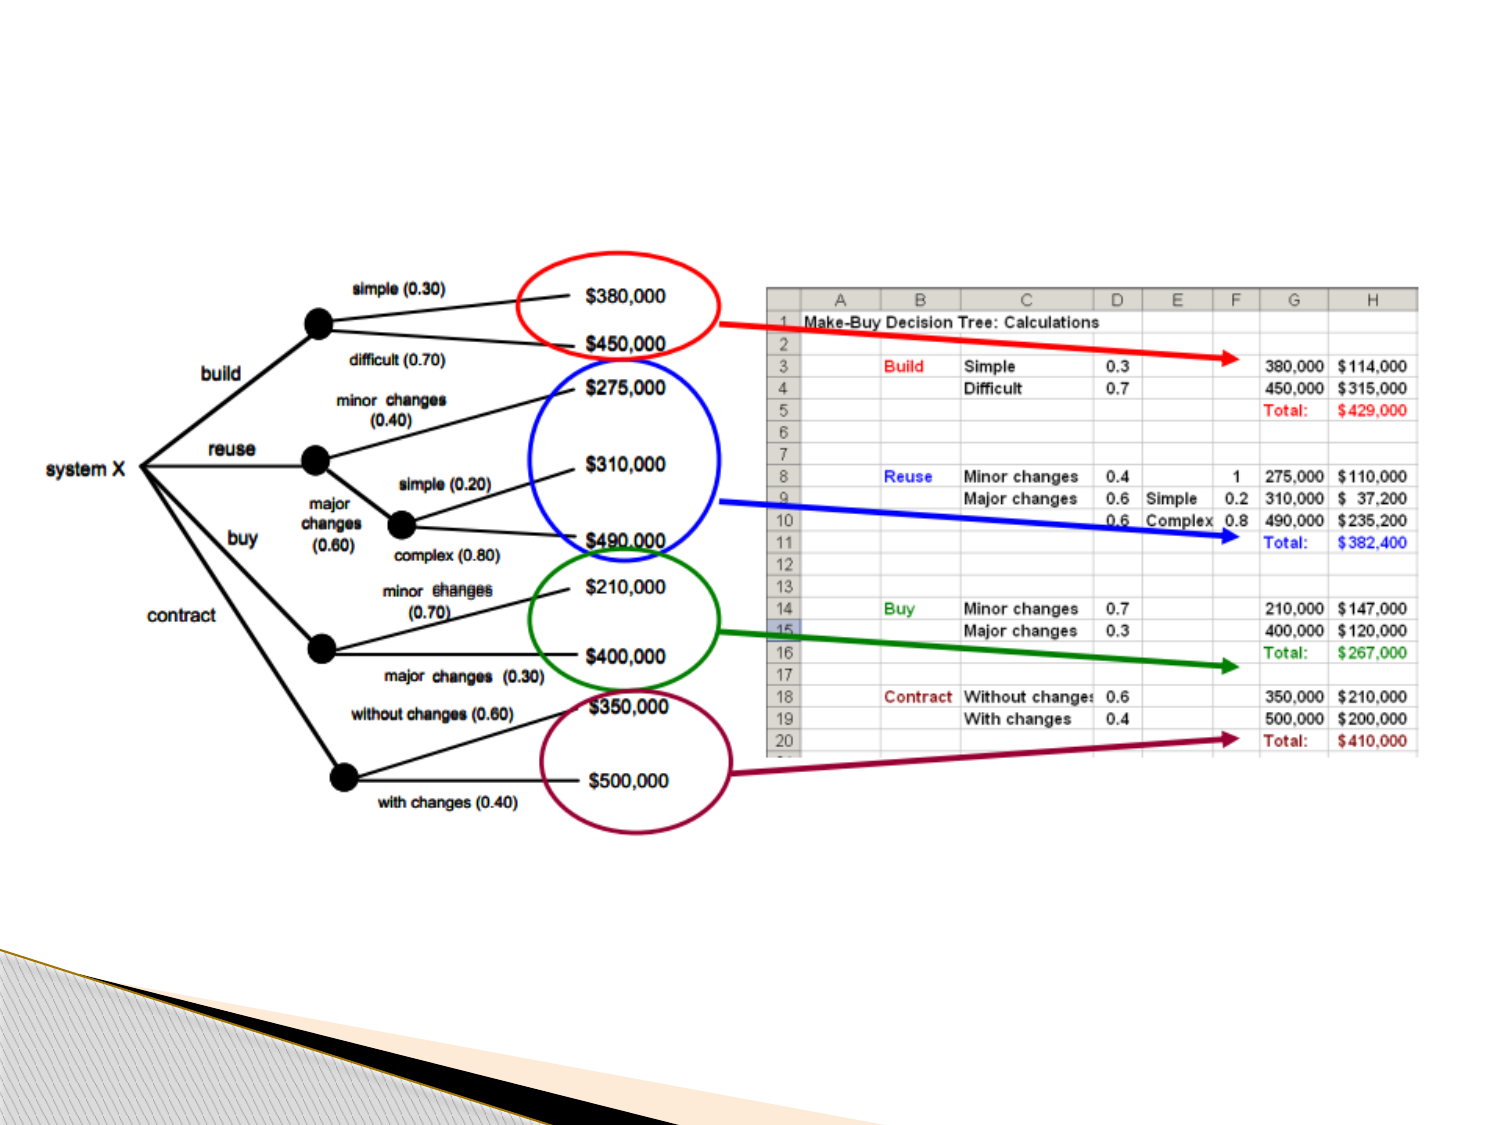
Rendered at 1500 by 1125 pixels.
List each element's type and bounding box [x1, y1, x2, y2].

picture [39, 206, 1461, 919]
